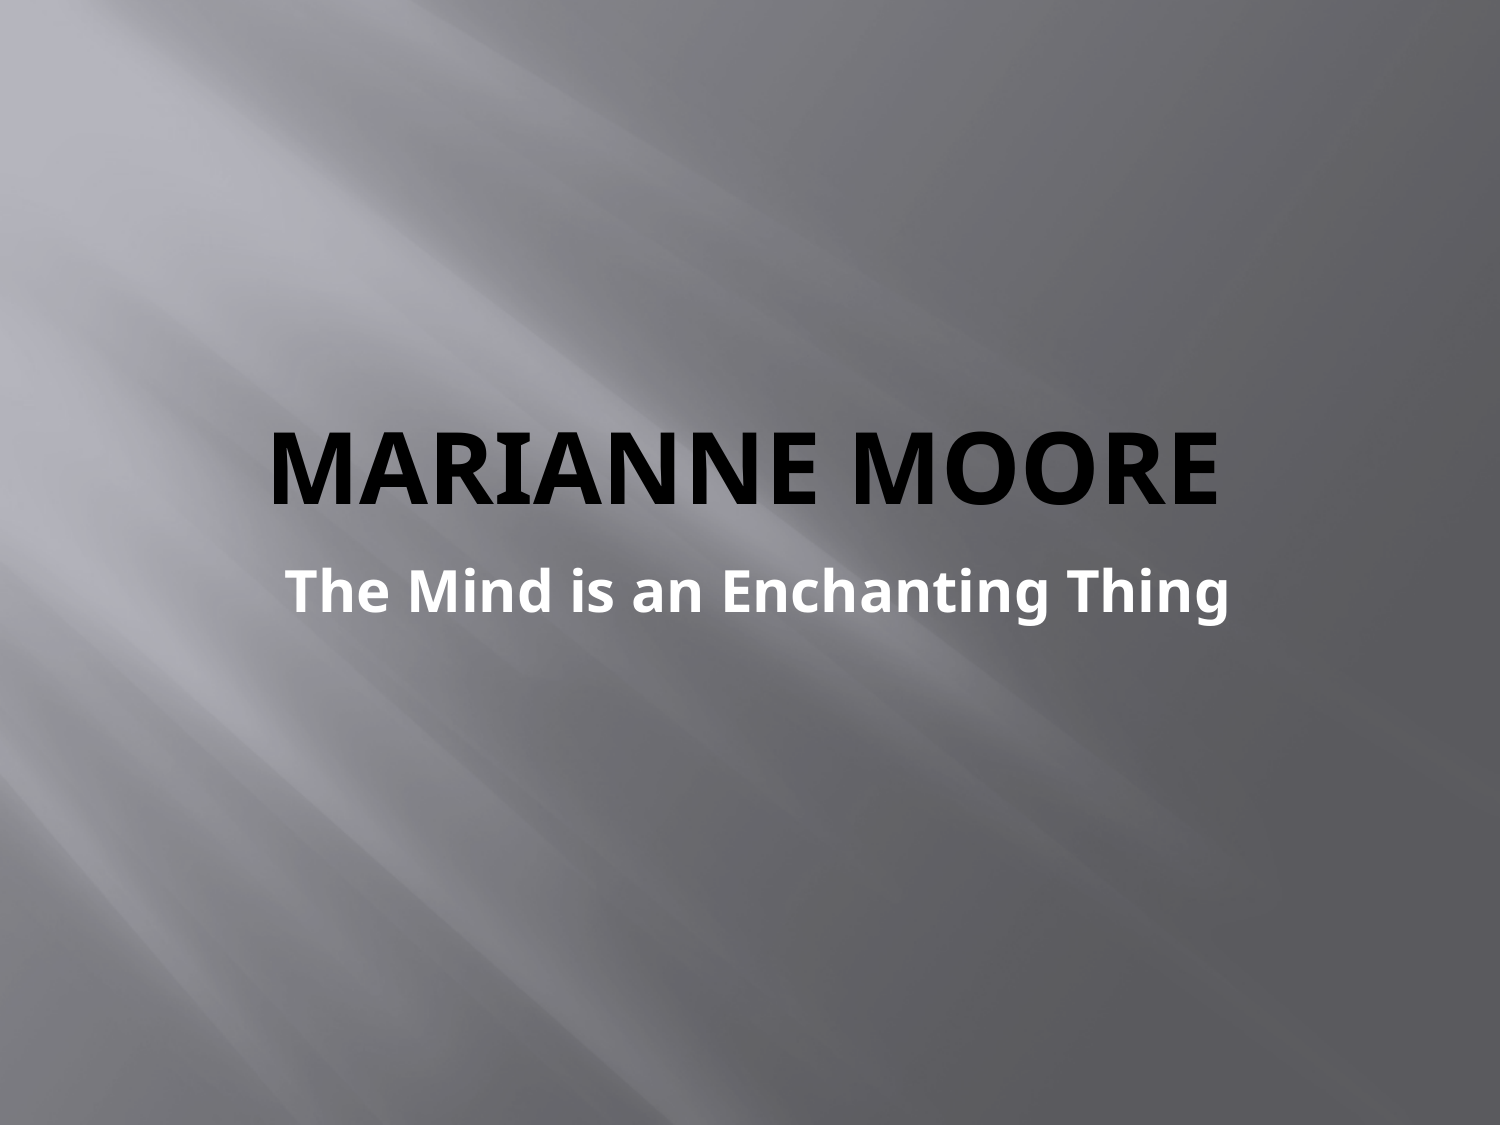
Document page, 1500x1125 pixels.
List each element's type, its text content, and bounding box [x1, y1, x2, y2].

title Marianne Moore [69, 224, 1420, 525]
subtitle The Mind is an Enchanting Thing [225, 546, 1275, 834]
